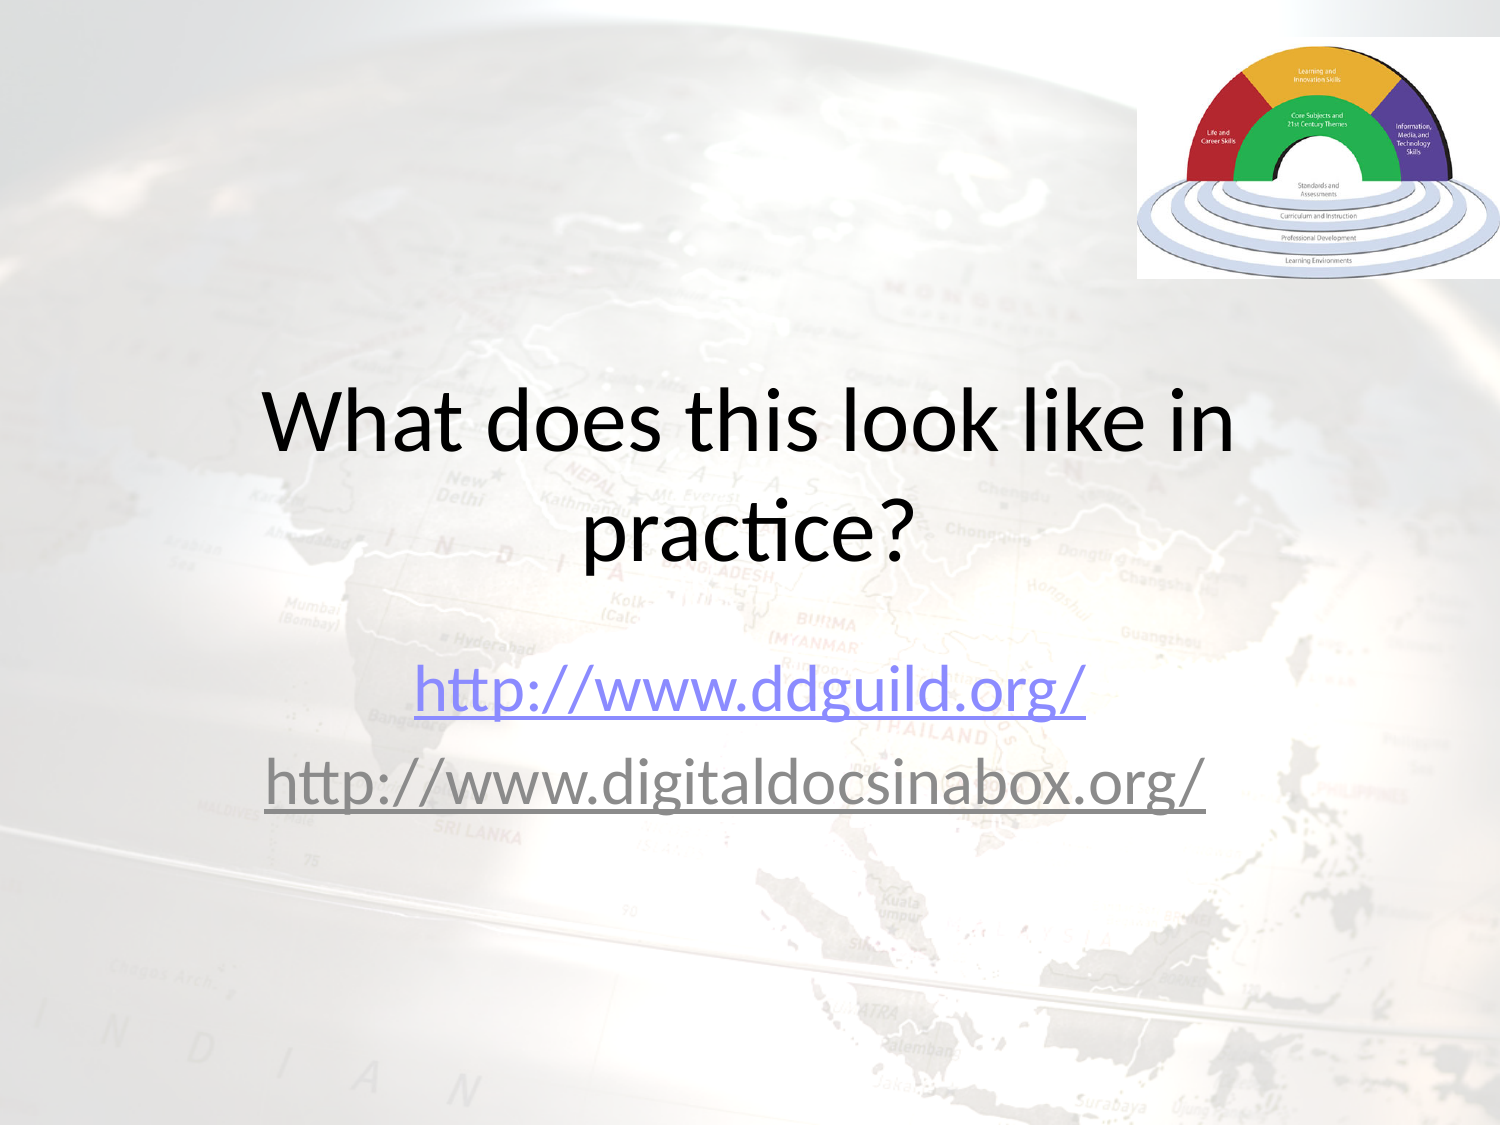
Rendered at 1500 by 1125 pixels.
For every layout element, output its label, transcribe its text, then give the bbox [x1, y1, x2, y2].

picture [1137, 37, 1500, 280]
title What does this look like in practice? [112, 349, 1388, 591]
subtitle http://www.ddguild.org/ http://www.digitaldocsinabox.org/ [225, 637, 1275, 925]
